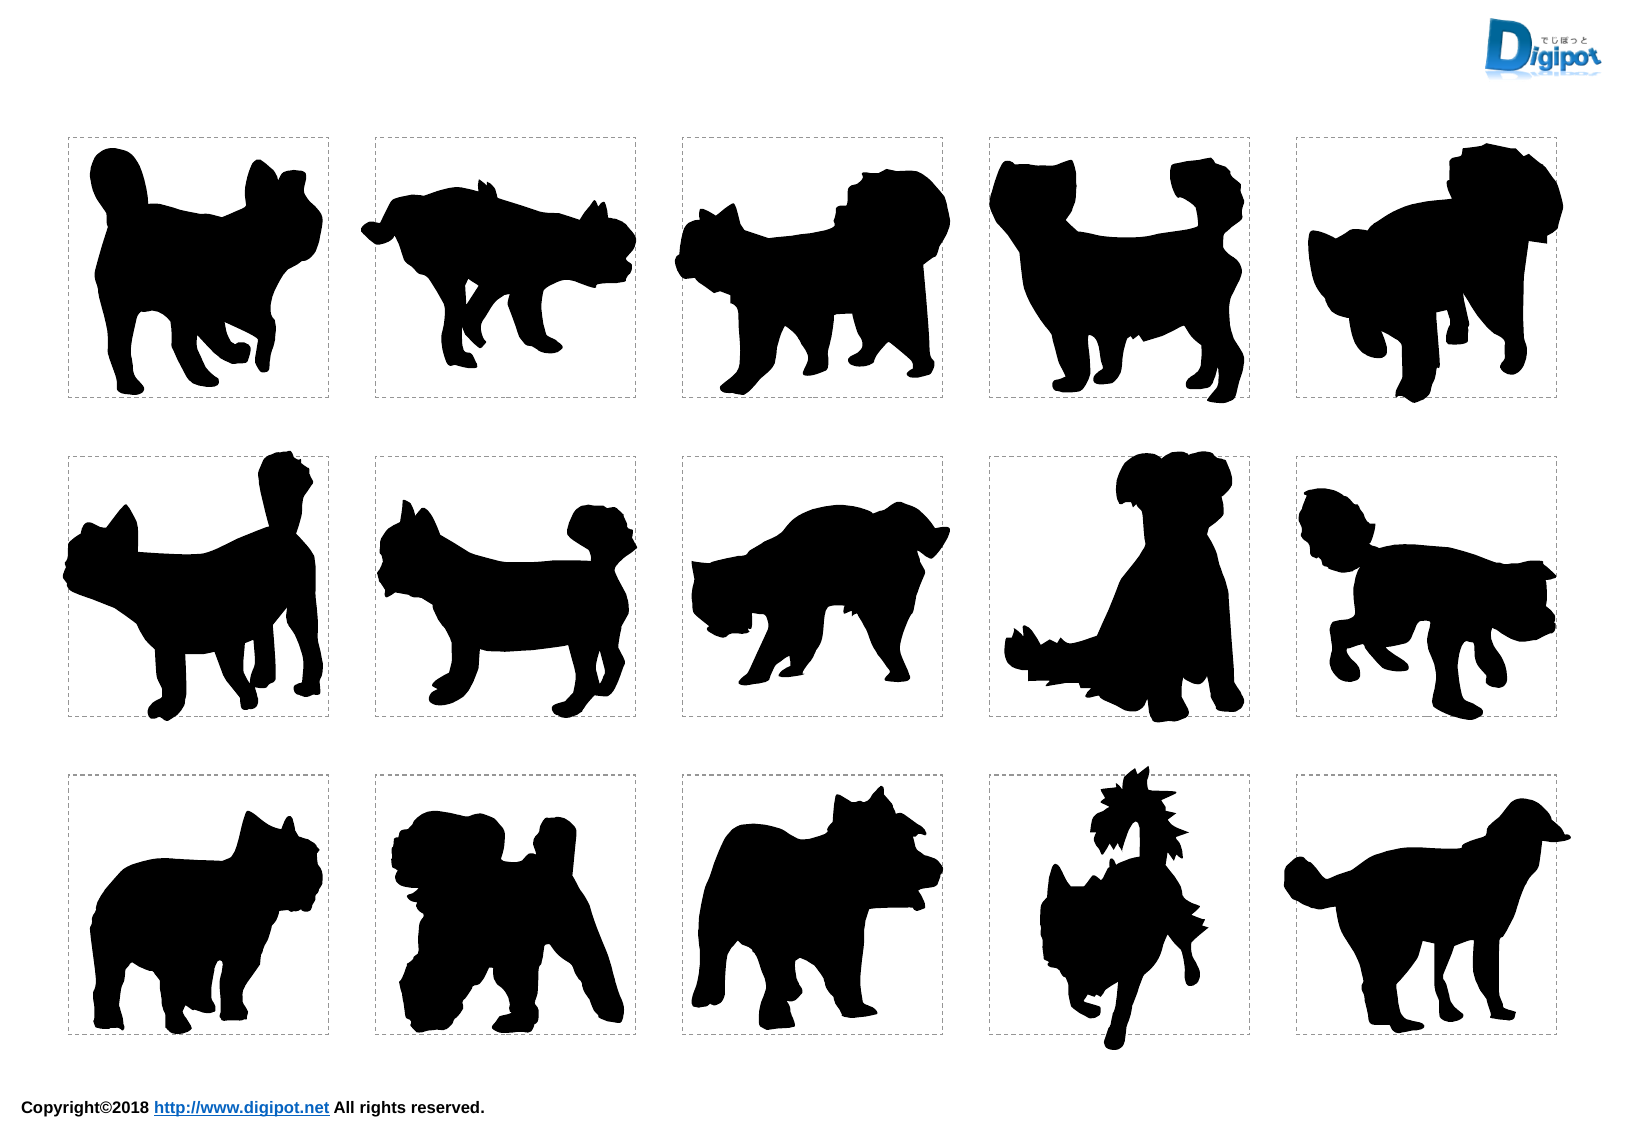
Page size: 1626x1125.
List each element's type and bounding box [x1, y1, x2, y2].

text_box [691, 501, 950, 686]
picture [1485, 18, 1602, 82]
text_box [1283, 798, 1571, 1034]
text_box [377, 499, 638, 718]
text_box [62, 450, 323, 721]
text_box [1308, 143, 1564, 403]
text_box [691, 785, 944, 1030]
text_box [1040, 765, 1209, 1050]
text_box [1004, 451, 1245, 723]
text_box [391, 810, 625, 1033]
text_box [1298, 488, 1557, 720]
text_box [989, 157, 1245, 404]
text_box [674, 168, 951, 395]
text_box [89, 148, 323, 395]
text_box [361, 179, 637, 369]
text_box [89, 810, 323, 1035]
